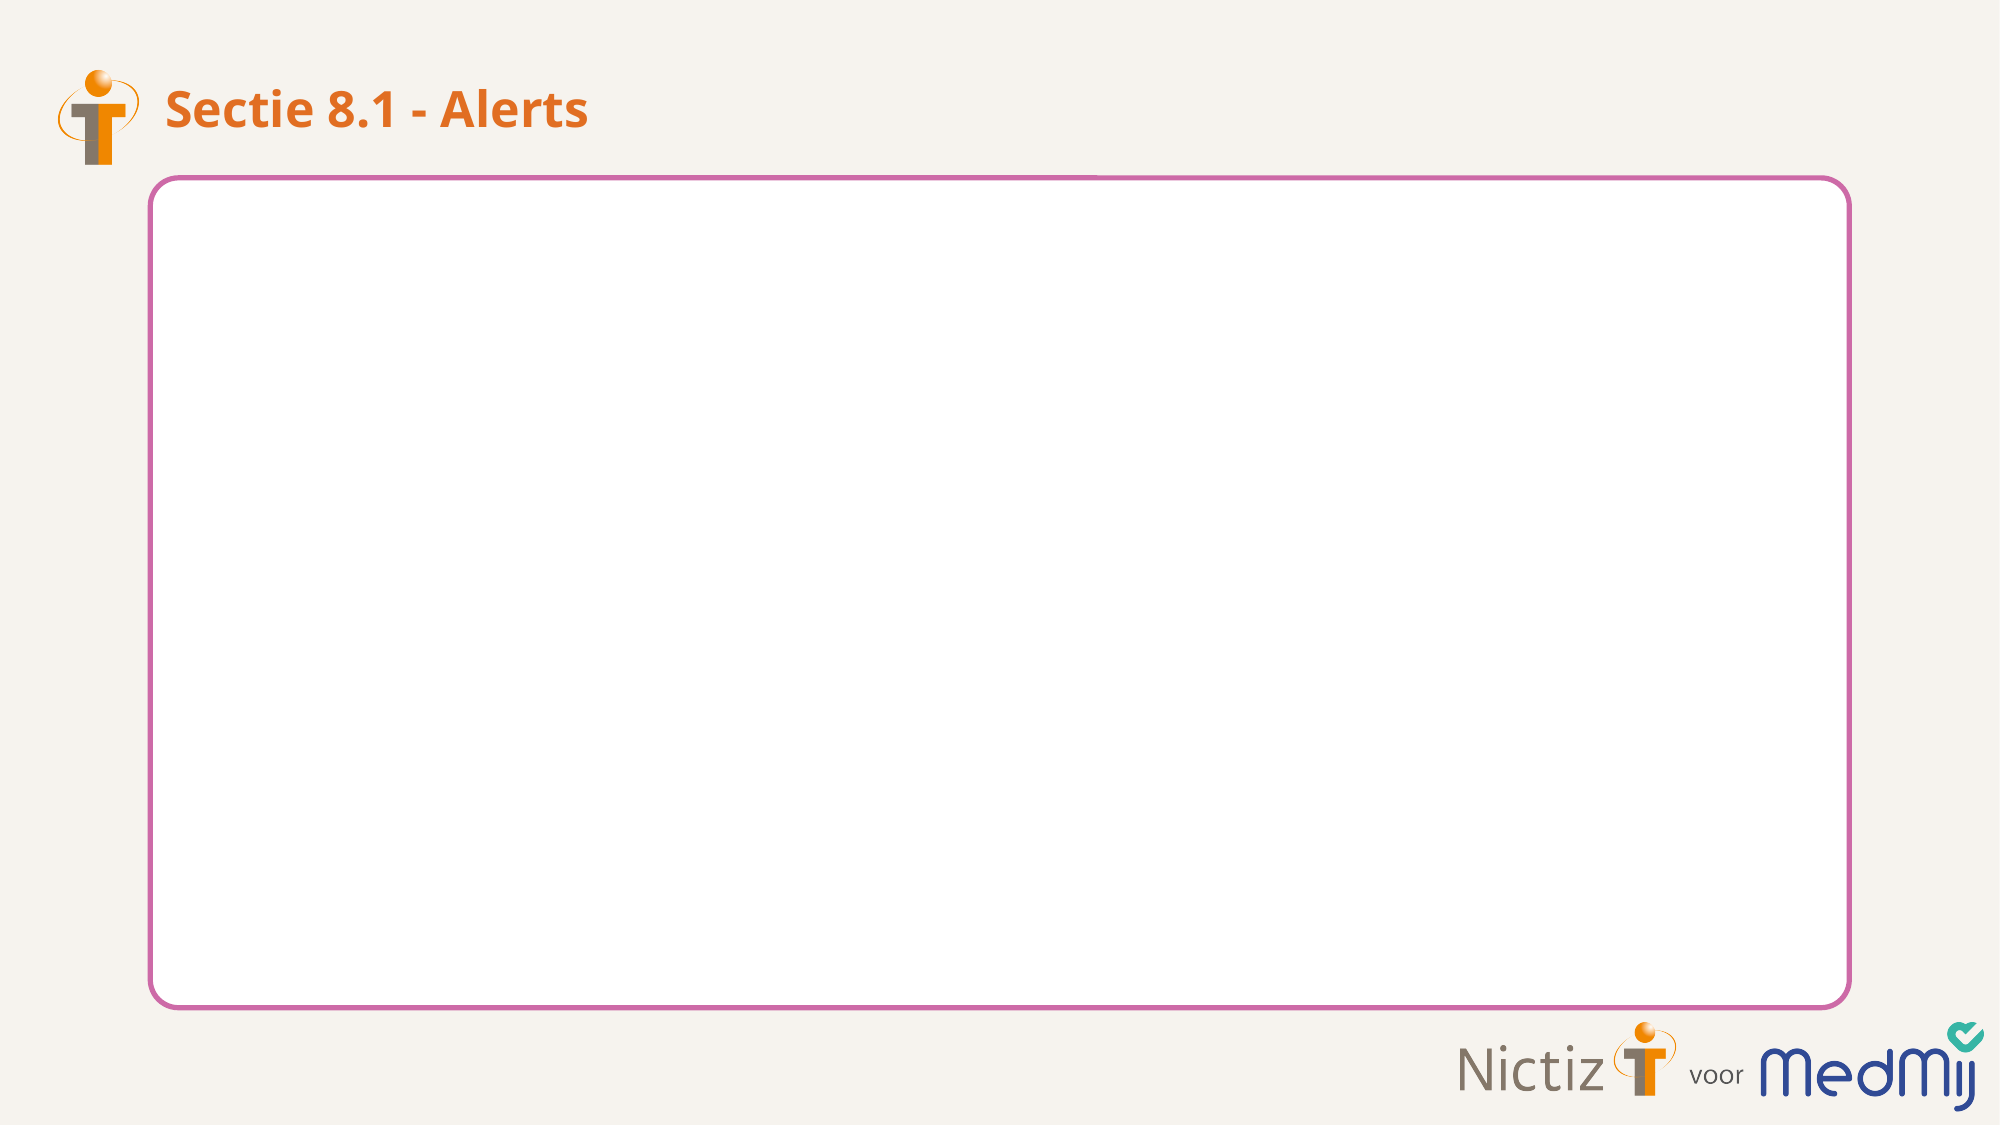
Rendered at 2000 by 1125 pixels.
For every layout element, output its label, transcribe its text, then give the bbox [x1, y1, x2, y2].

title Sectie 8.1 - Alerts [150, 76, 1850, 165]
picture [1457, 1019, 1988, 1113]
picture [50, 66, 151, 187]
